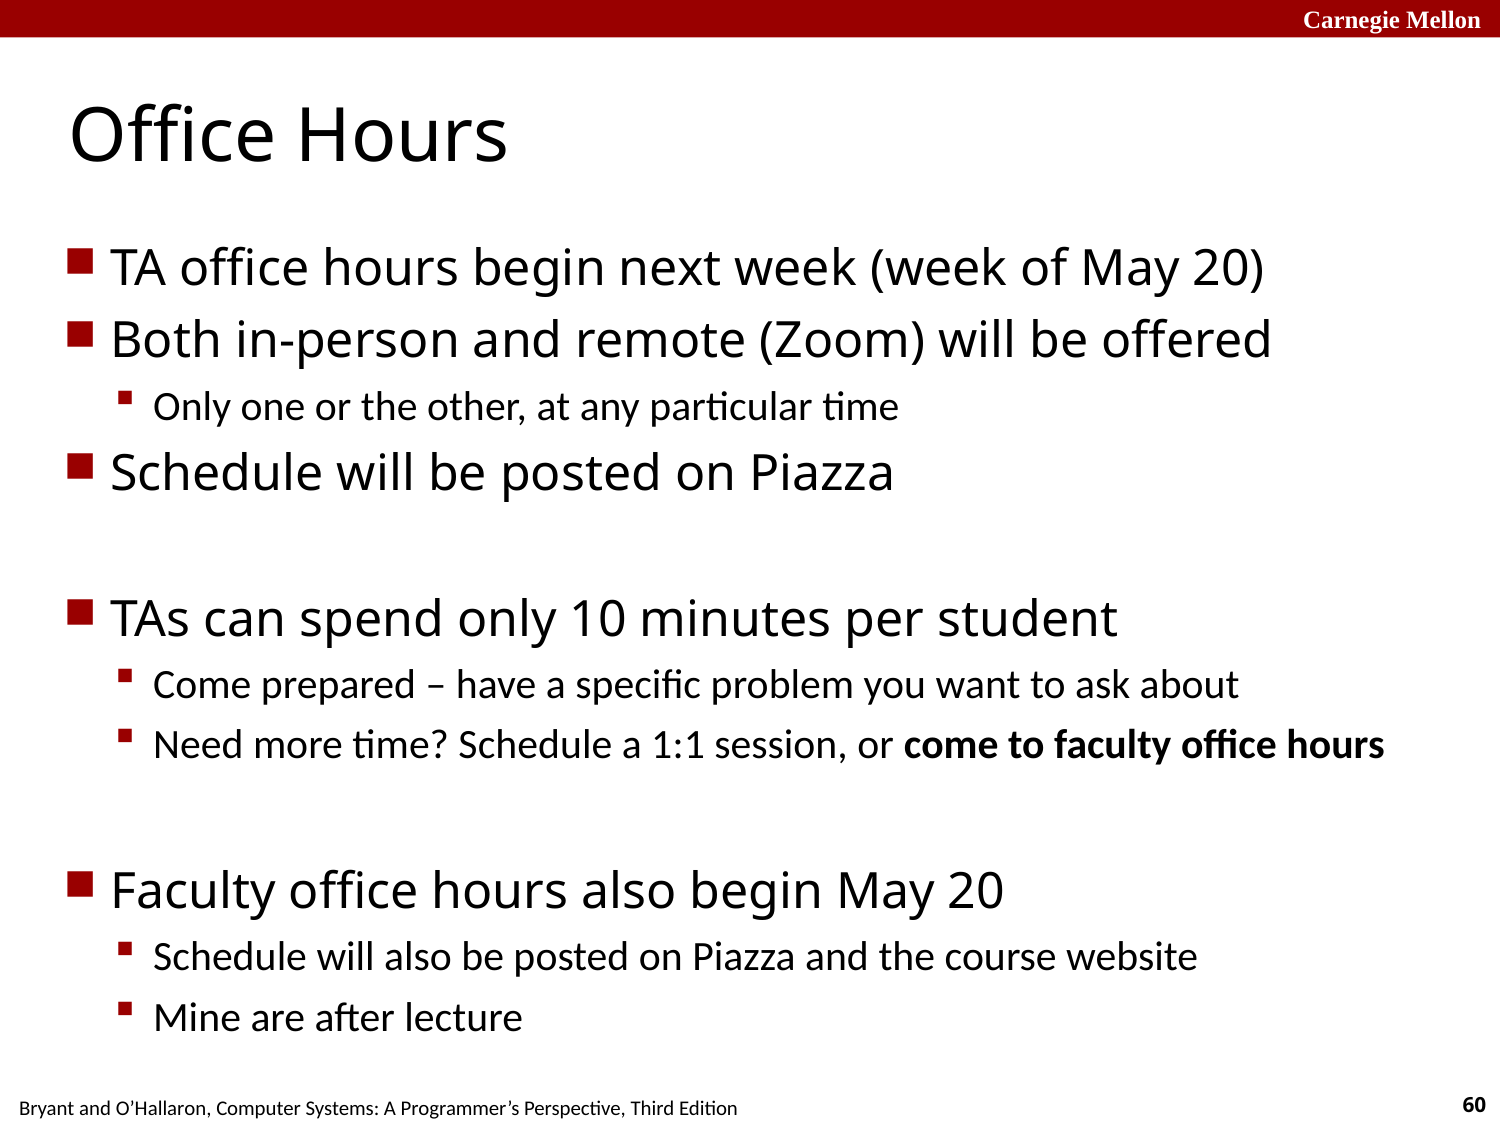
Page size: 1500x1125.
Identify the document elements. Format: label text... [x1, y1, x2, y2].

list TA office hours begin next week (week of May 20) Both in-person and remote (Zoom) will be offered Only one or the other, at any particular time Schedule will be posted on Piazza TAs can spend only 10 minutes per student Come prepared – have a specific problem you want to ask about Need more time? Schedule a 1:1 session, or come to faculty office hours Faculty office hours also begin May 20 Schedule will also be posted on Piazza and the course website Mine are after lecture [62, 228, 1438, 1063]
title Office Hours [62, 41, 1438, 222]
